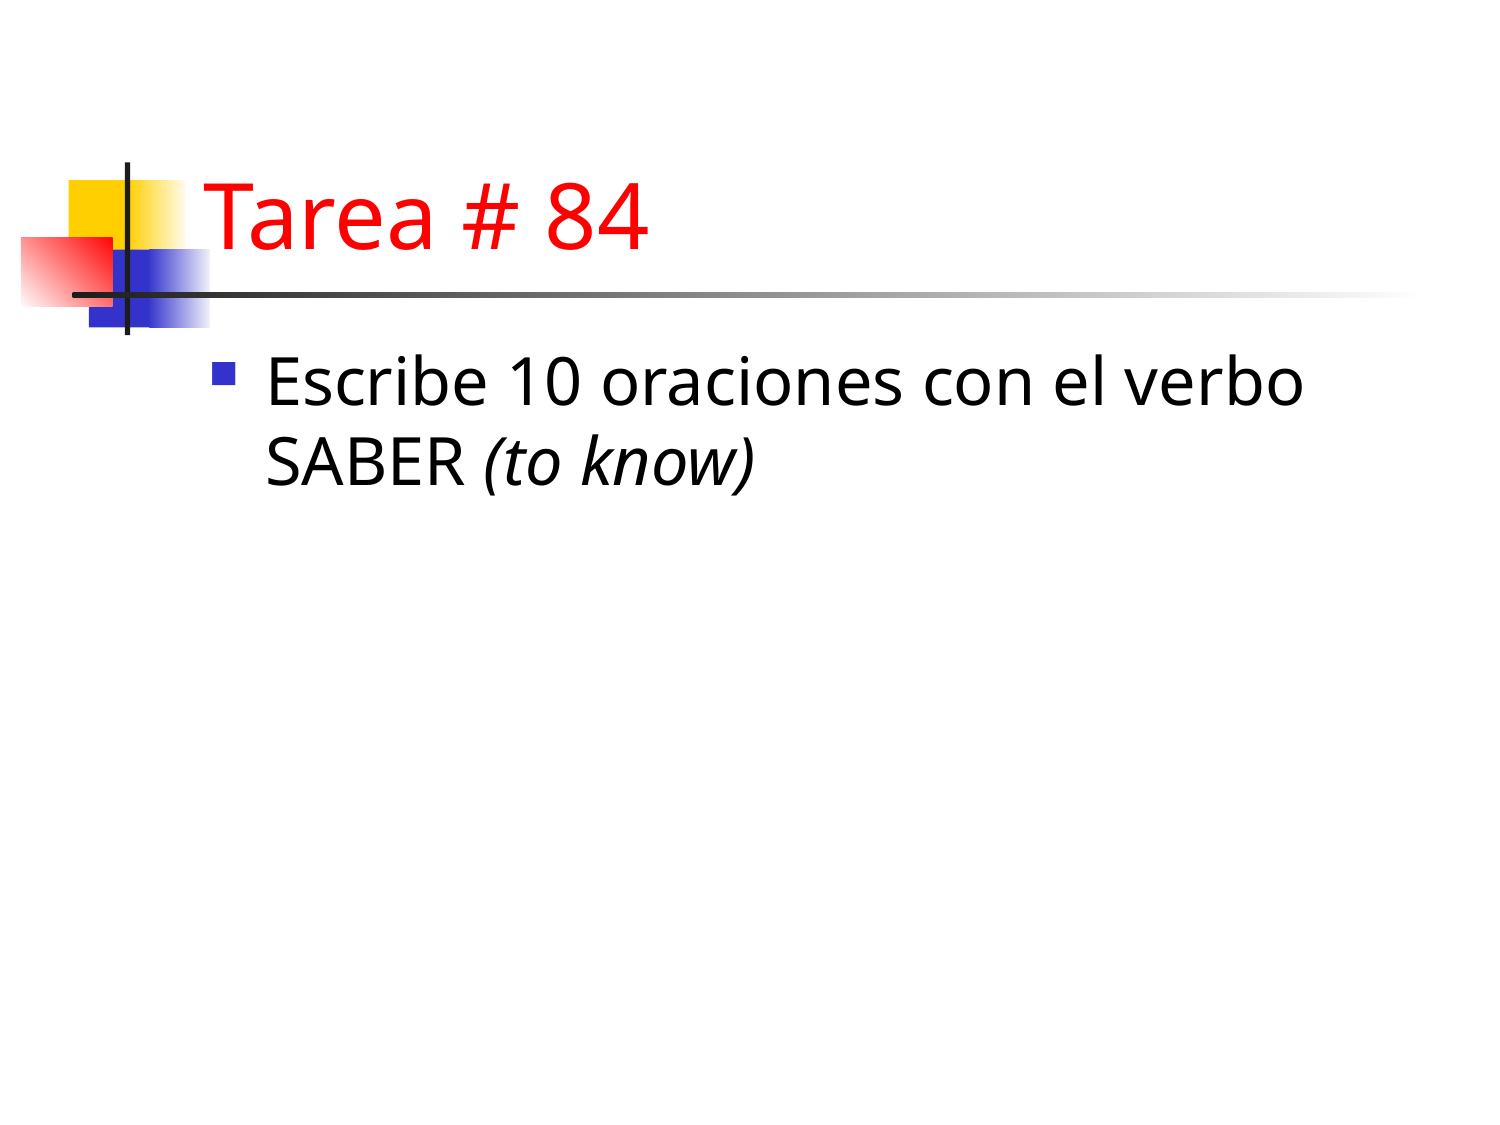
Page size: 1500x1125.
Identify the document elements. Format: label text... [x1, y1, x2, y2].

title Tarea # 84 [188, 35, 1468, 275]
list Escribe 10 oraciones con el verbo SABER (to know) [193, 331, 1469, 1006]
